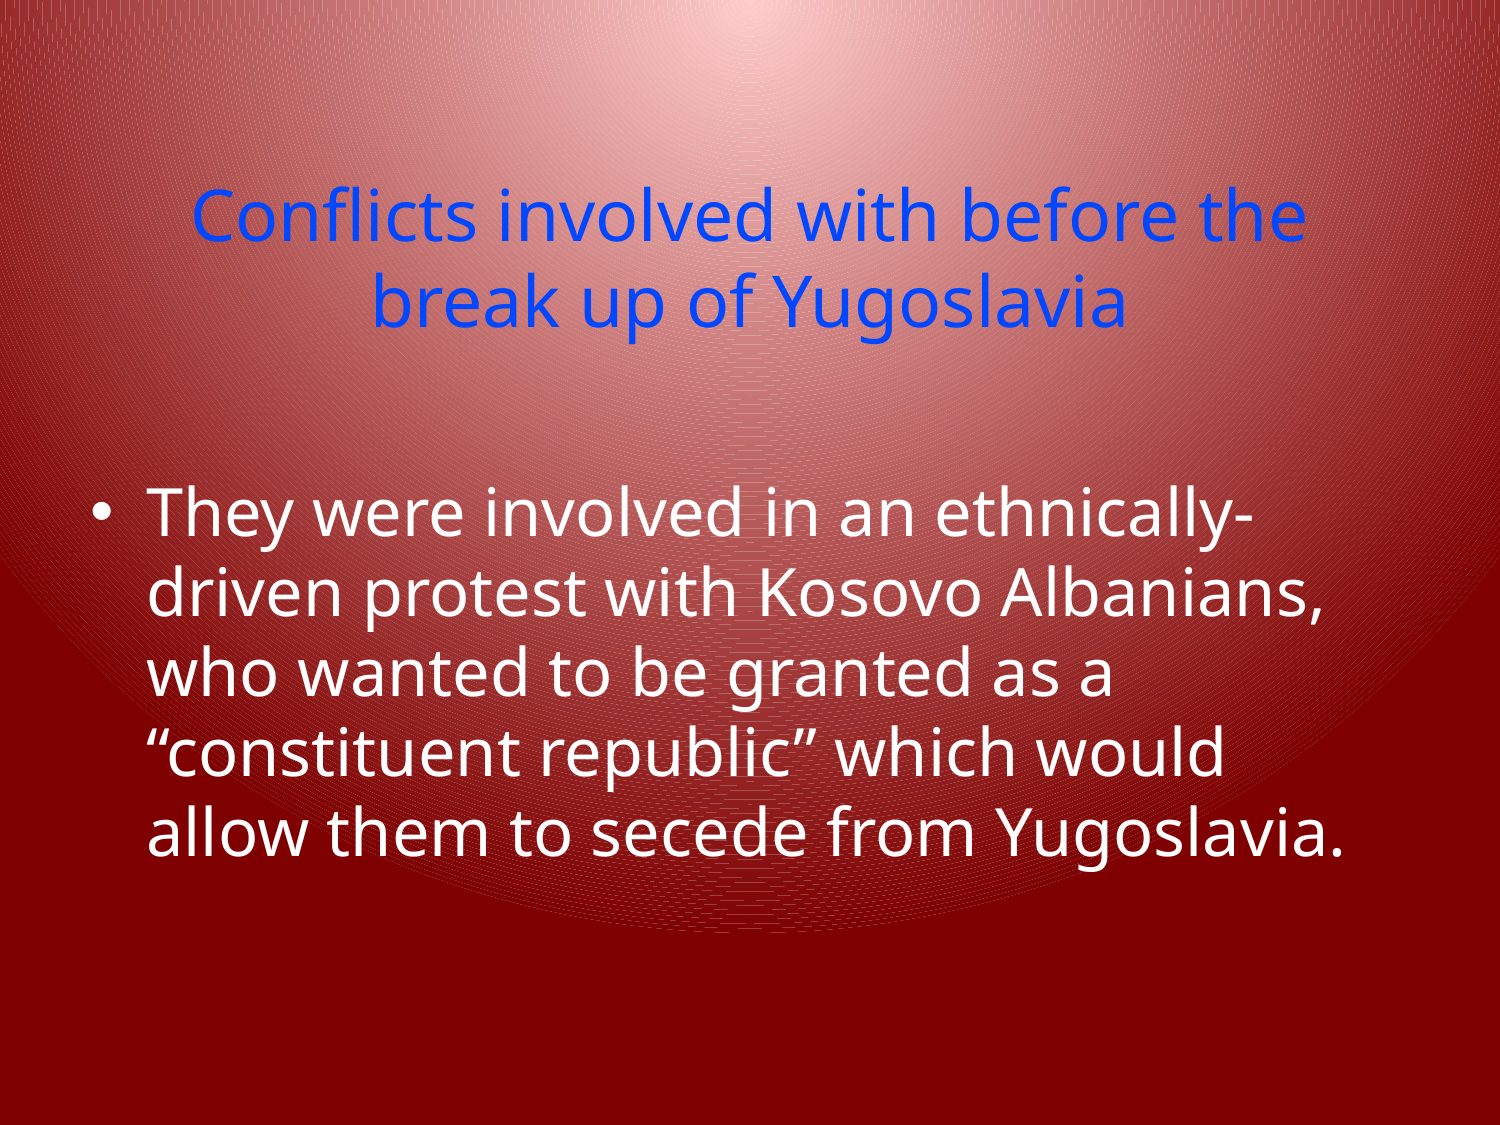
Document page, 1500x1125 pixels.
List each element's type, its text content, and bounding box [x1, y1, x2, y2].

title Conflicts involved with before the break up of Yugoslavia [75, 162, 1425, 350]
list They were involved in an ethnically-driven protest with Kosovo Albanians, who wanted to be granted as a “constituent republic” which would allow them to secede from Yugoslavia. [75, 462, 1425, 988]
